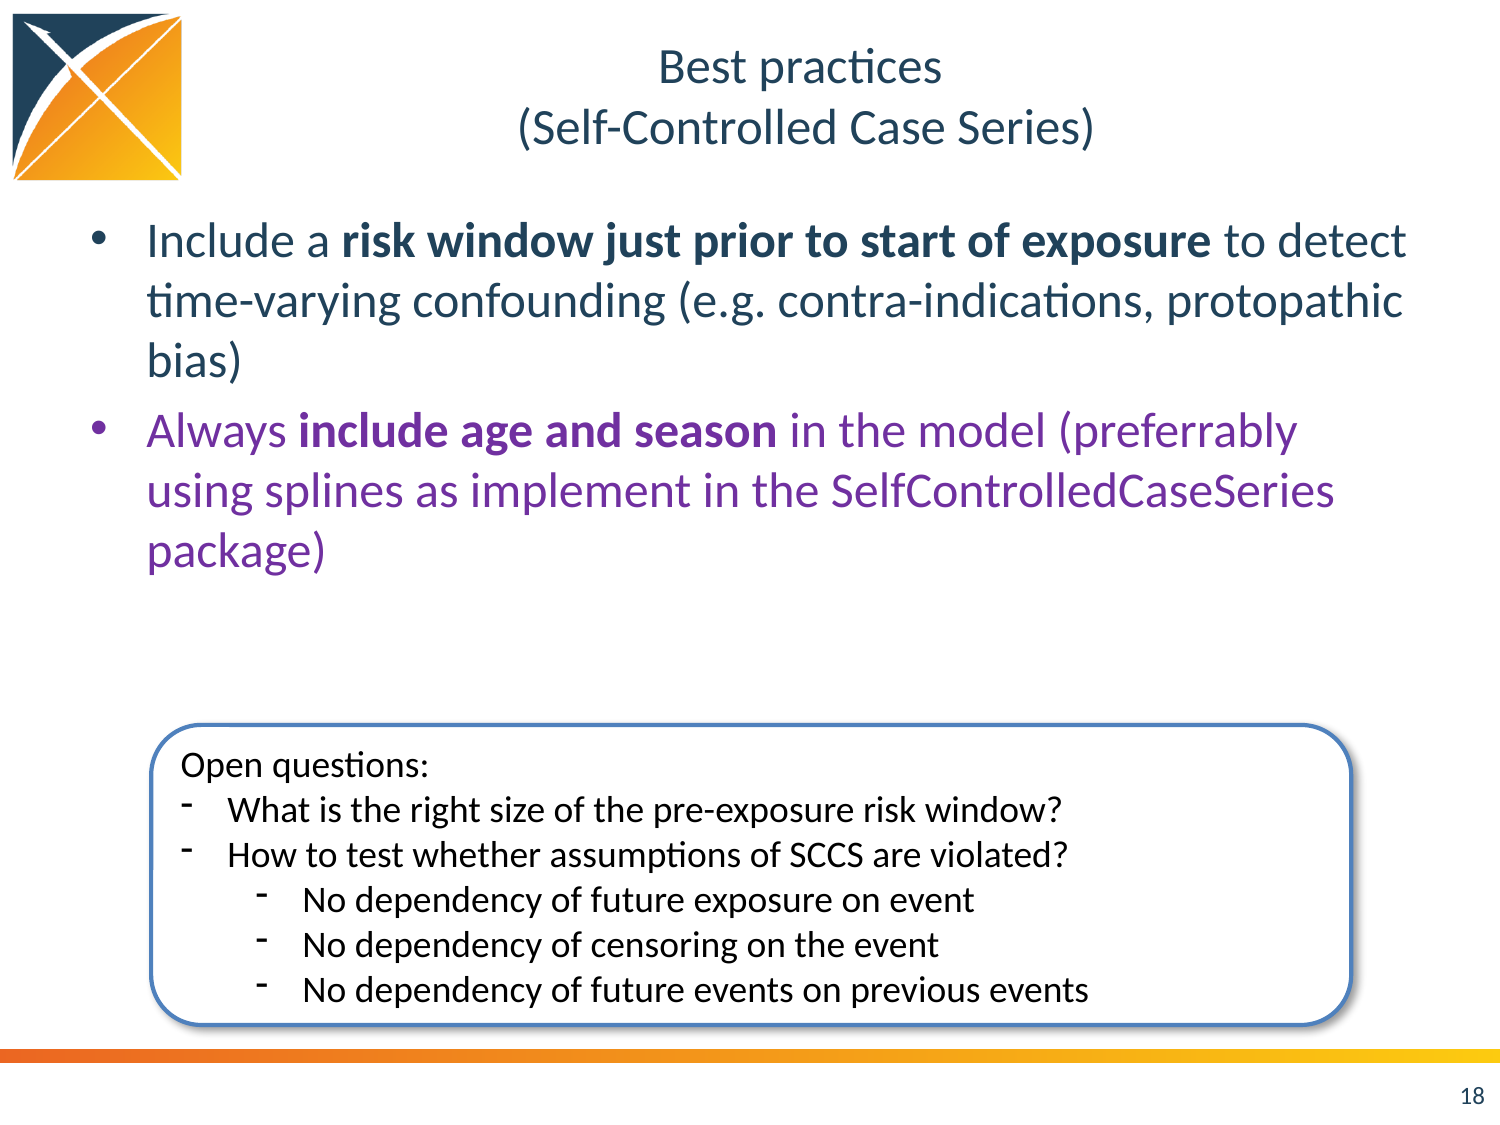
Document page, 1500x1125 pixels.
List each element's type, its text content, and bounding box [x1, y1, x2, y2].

picture [0, 0, 206, 200]
text_box Open questions: What is the right size of the pre-exposure risk window? How to test whether assumptions of SCCS are violated? No dependency of future exposure on event No dependency of censoring on the event No dependency of future events on previous events [149, 722, 1354, 1028]
title Best practices (Self-Controlled Case Series) [187, 24, 1425, 163]
list Include a risk window just prior to start of exposure to detect time-varying confounding (e.g. contra-indications, protopathic bias) Always include age and season in the model (preferrably using splines as implement in the SelfControlledCaseSeries package) [75, 200, 1425, 1005]
slide_number 18 [1149, 1065, 1500, 1125]
